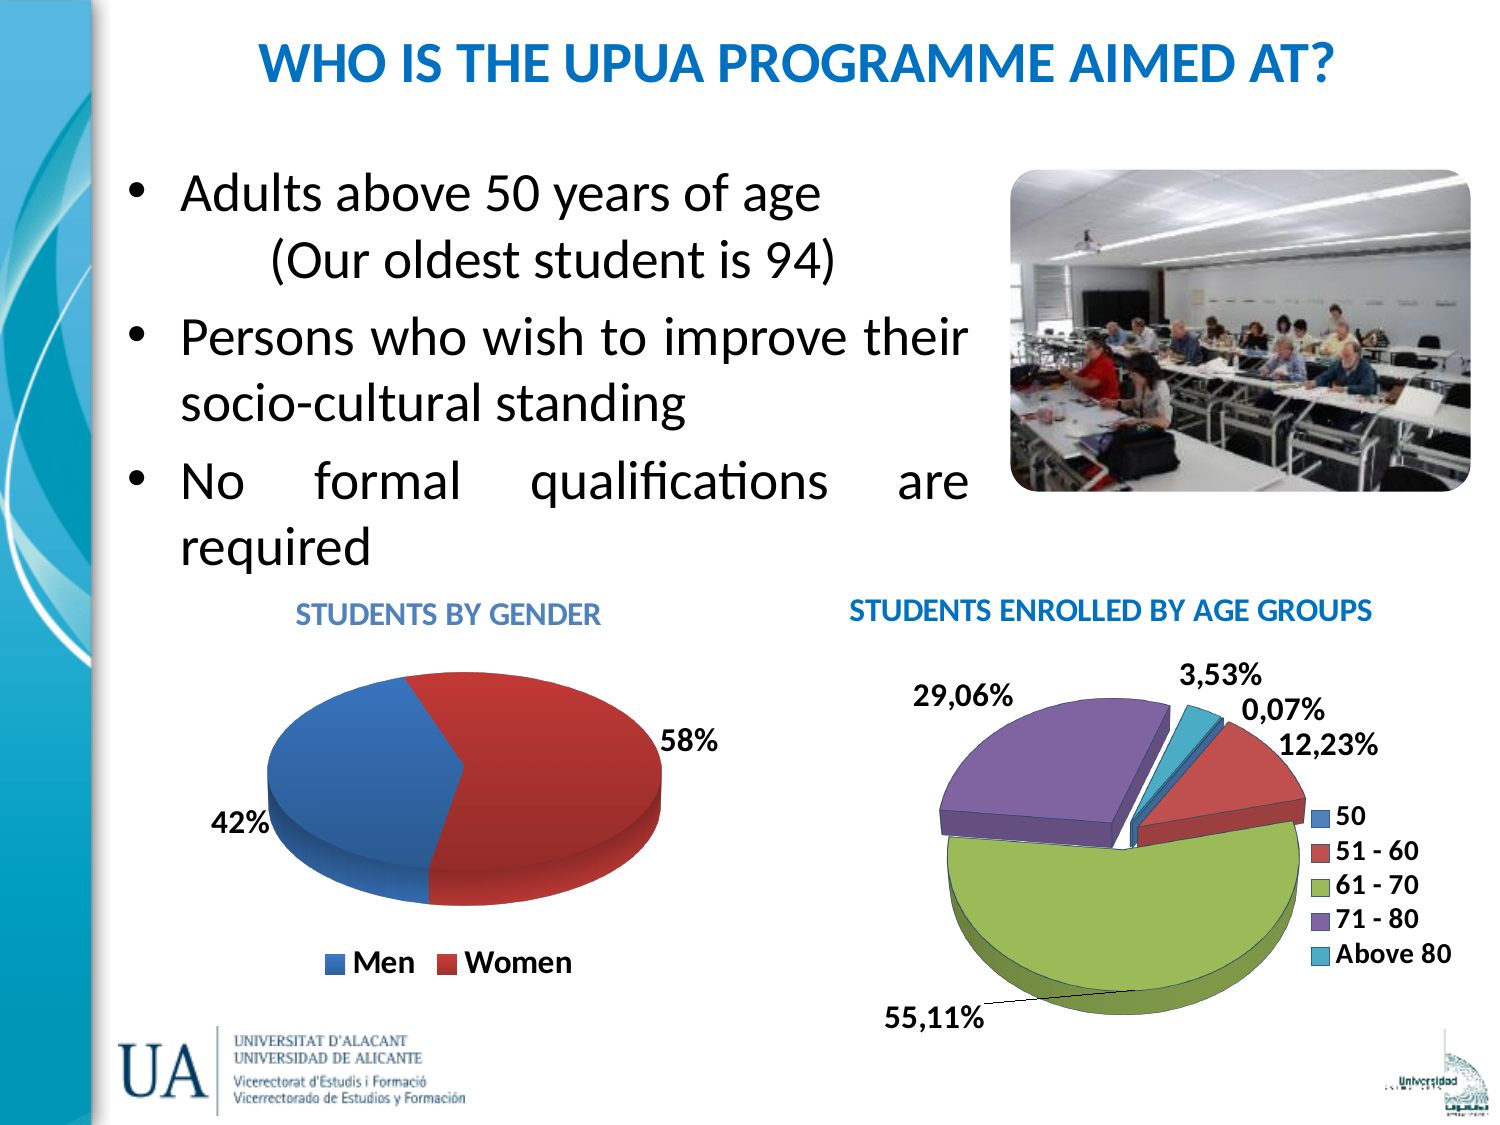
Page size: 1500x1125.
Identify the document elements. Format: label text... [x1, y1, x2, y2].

chart [111, 573, 1471, 1048]
picture [0, 0, 110, 1125]
title WHO IS THE UPUA PROGRAMME AIMED AT? [112, 0, 1483, 119]
picture [1010, 169, 1471, 492]
list Adults above 50 years of age (Our oldest student is 94) Persons who wish to improve their socio-cultural standing No formal qualifications are required [112, 149, 987, 572]
picture [118, 1026, 465, 1116]
picture [1384, 1029, 1489, 1118]
